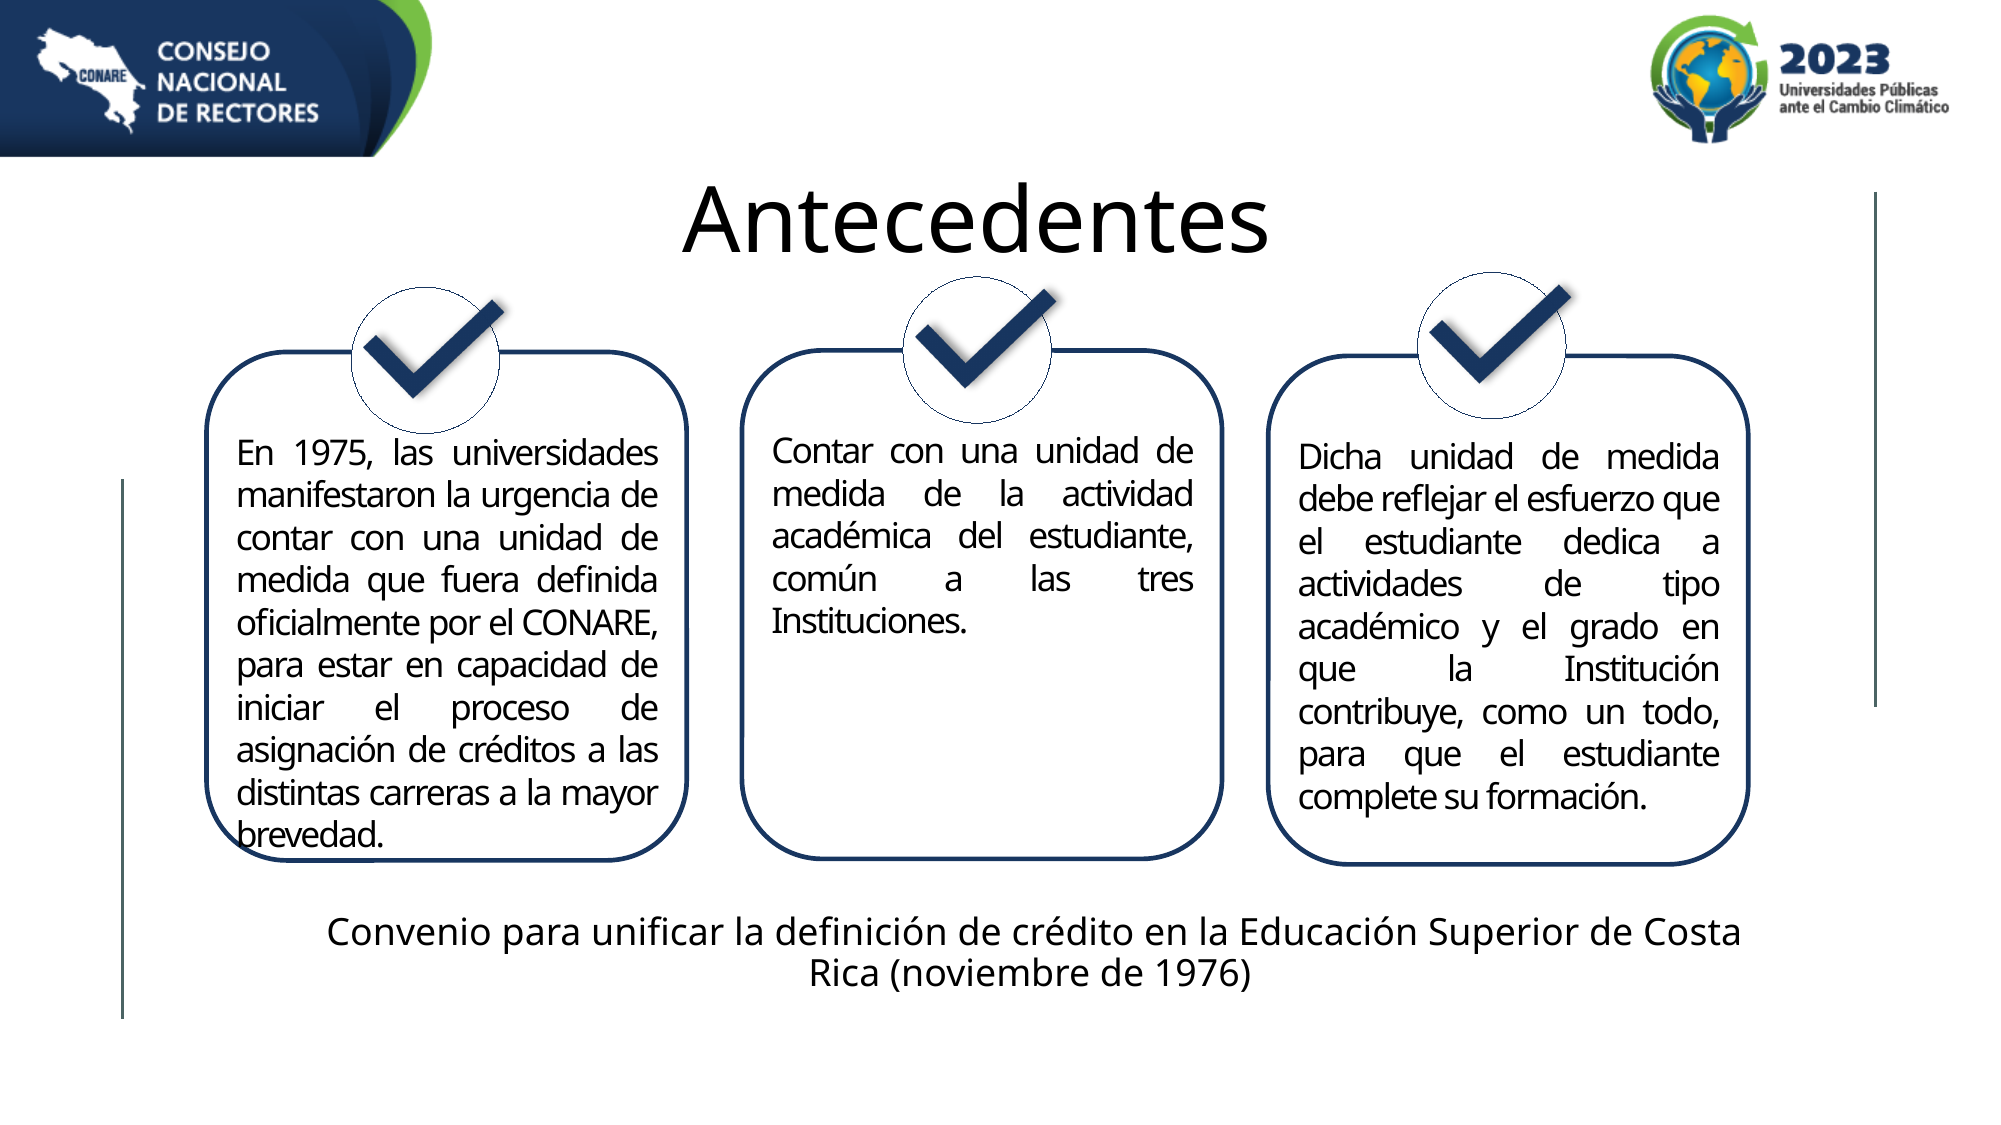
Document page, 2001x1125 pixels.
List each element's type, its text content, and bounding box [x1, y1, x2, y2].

picture [0, 0, 1999, 1125]
text_box Antecedentes [434, 153, 1521, 260]
text_box Convenio para unificar la definición de crédito en la Educación Superior de Costa Rica (noviembre de 1976) [302, 905, 1767, 1002]
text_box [206, 260, 1749, 865]
